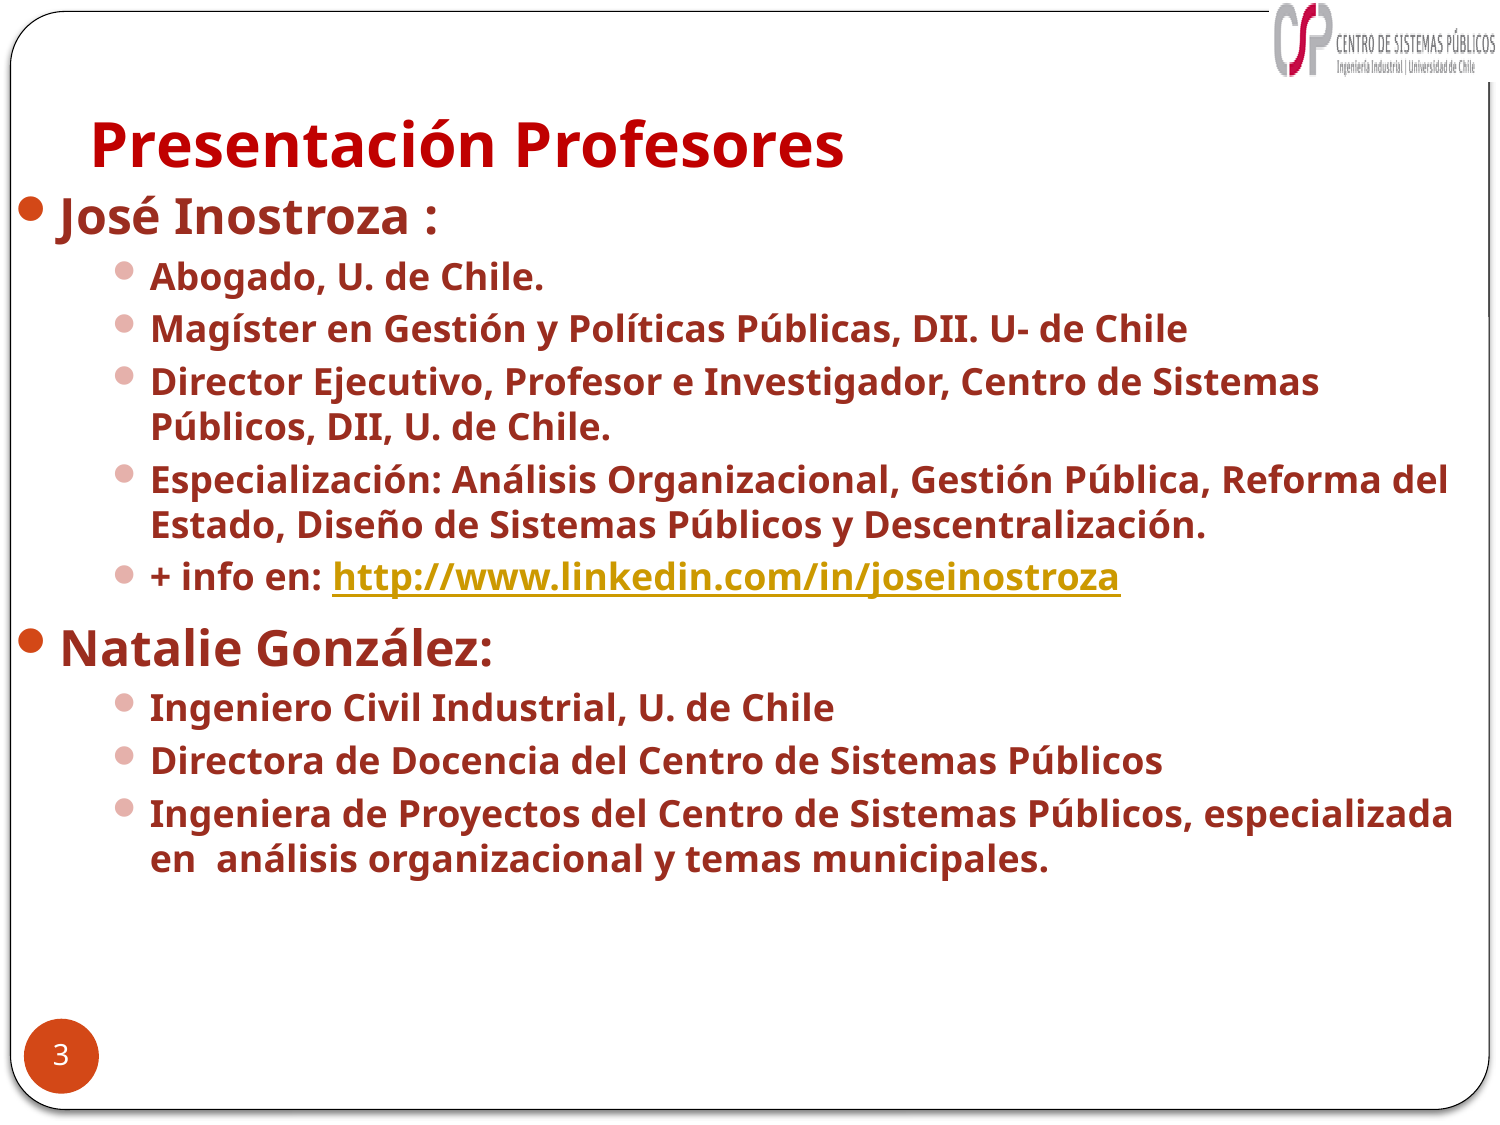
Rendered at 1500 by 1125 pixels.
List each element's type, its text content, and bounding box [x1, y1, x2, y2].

list José Inostroza : Abogado, U. de Chile. Magíster en Gestión y Políticas Públicas, DII. U- de Chile Director Ejecutivo, Profesor e Investigador, Centro de Sistemas Públicos, DII, U. de Chile. Especialización: Análisis Organizacional, Gestión Pública, Reforma del Estado, Diseño de Sistemas Públicos y Descentralización. + info en: http://www.linkedin.com/in/joseinostroza Natalie González: Ingeniero Civil Industrial, U. de Chile Directora de Docencia del Centro de Sistemas Públicos Ingeniera de Proyectos del Centro de Sistemas Públicos, especializada en análisis organizacional y temas municipales. [0, 177, 1471, 1118]
picture [1269, 0, 1500, 82]
title Presentación Profesores [75, 7, 1425, 177]
